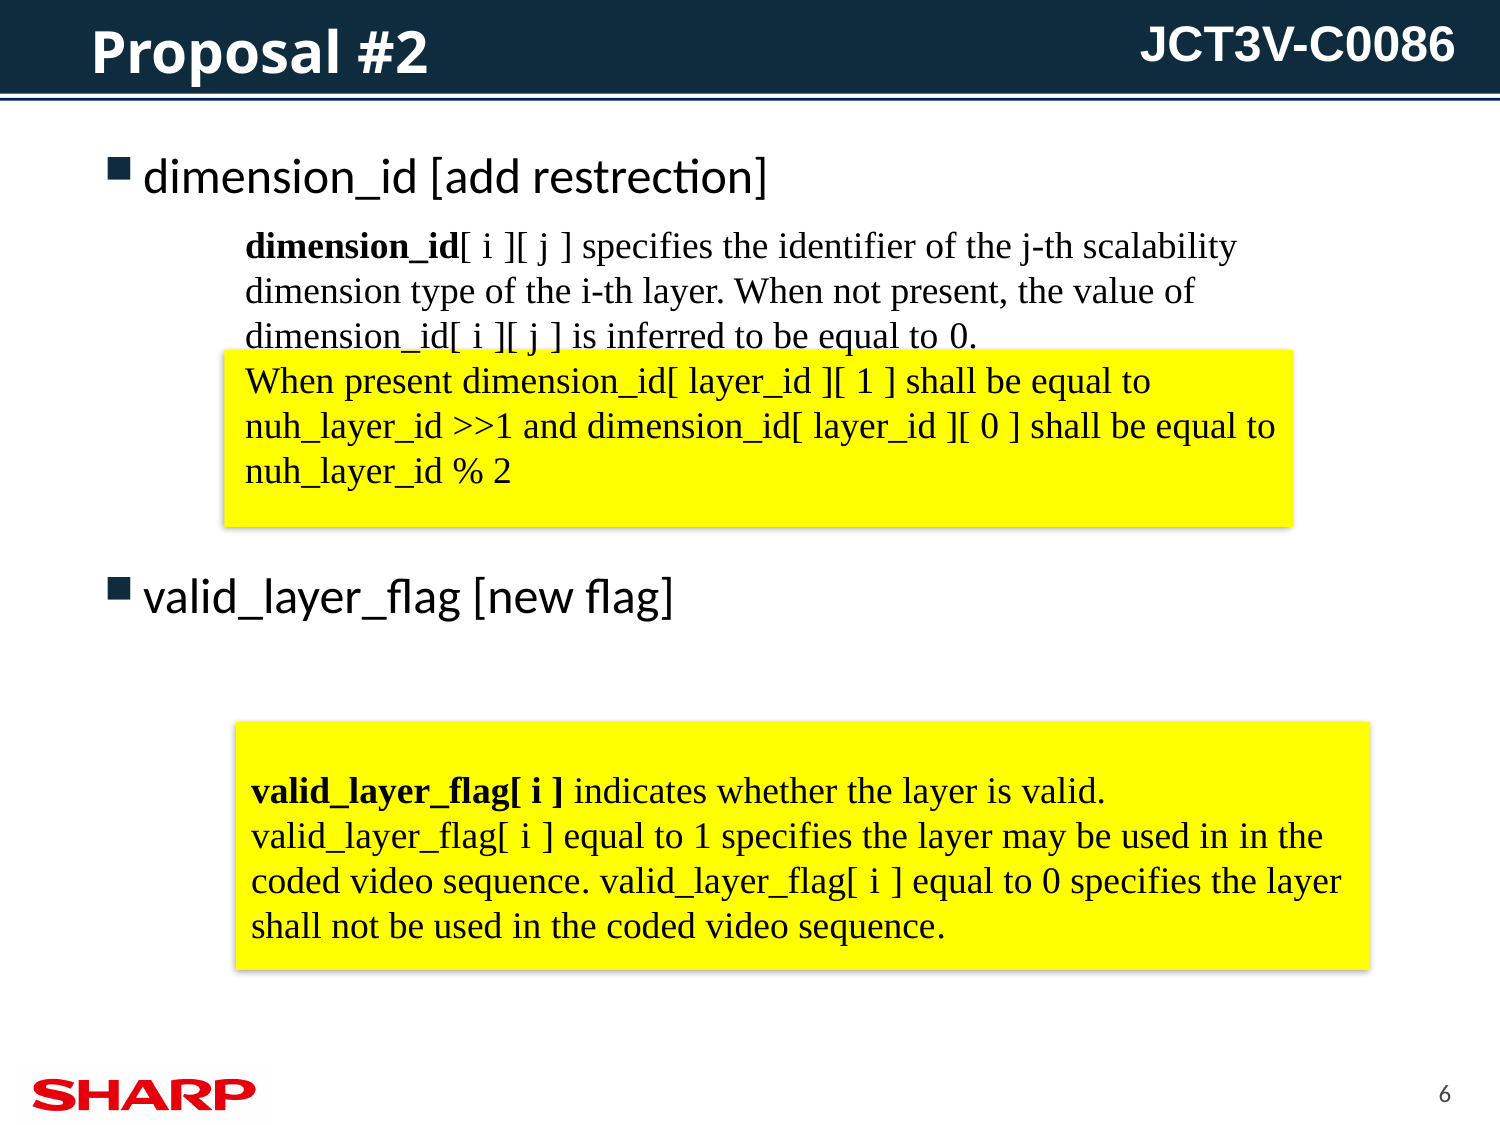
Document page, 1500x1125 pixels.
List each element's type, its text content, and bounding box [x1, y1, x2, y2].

list dimension_id [add restrection] valid_layer_flag [new flag] [74, 128, 1426, 1051]
text_box dimension_id[ i ][ j ] specifies the identifier of the j-th scalability dimension type of the i-th layer. When not present, the value of dimension_id[ i ][ j ] is inferred to be equal to 0. When present dimension_id[ layer_id ][ 1 ] shall be equal to nuh_layer_id >>1 and dimension_id[ layer_id ][ 0 ] shall be equal to nuh_layer_id % 2 [230, 213, 1341, 499]
title Proposal #2 [74, 15, 1426, 85]
picture [17, 1064, 271, 1125]
slide_number 6 [1345, 1062, 1467, 1108]
text_box valid_layer_flag[ i ] indicates whether the layer is valid. valid_layer_flag[ i ] equal to 1 specifies the layer may be used in in the coded video sequence. valid_layer_flag[ i ] equal to 0 specifies the layer shall not be used in the coded video sequence. [236, 758, 1376, 954]
